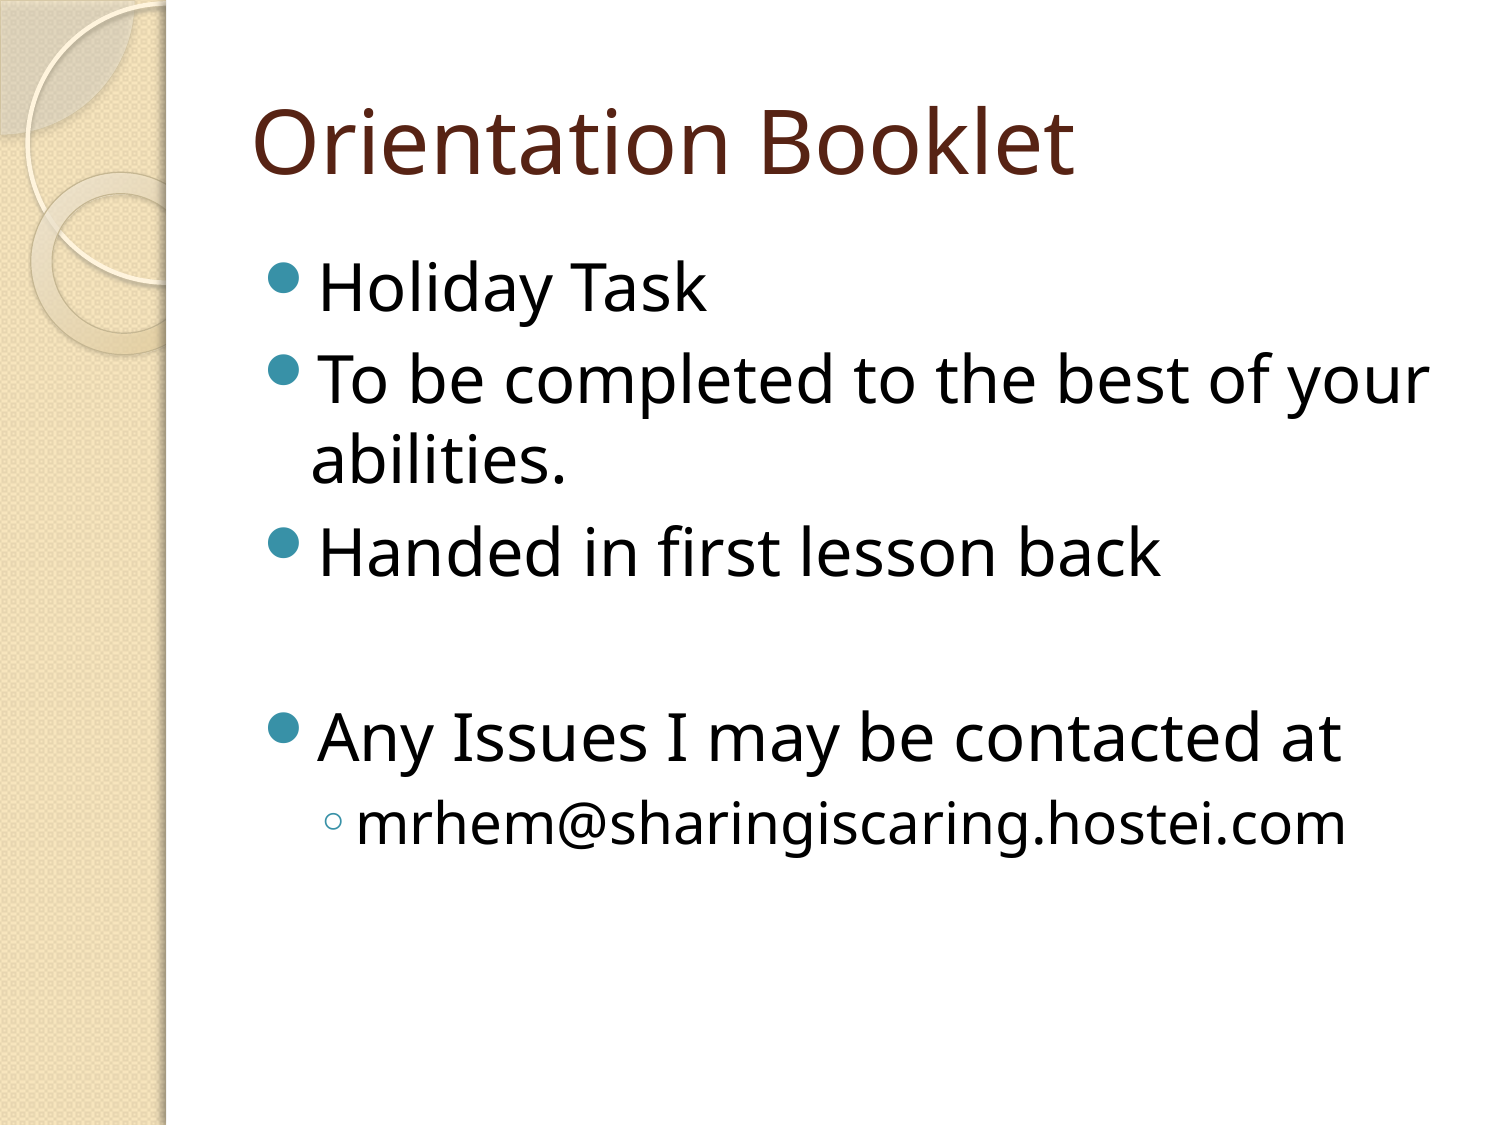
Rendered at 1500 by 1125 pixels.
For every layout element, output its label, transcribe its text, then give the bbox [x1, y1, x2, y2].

list Holiday Task To be completed to the best of your abilities. Handed in first lesson back Any Issues I may be contacted at mrhem@sharingiscaring.hostei.com [235, 237, 1466, 1025]
title Orientation Booklet [235, 45, 1466, 233]
